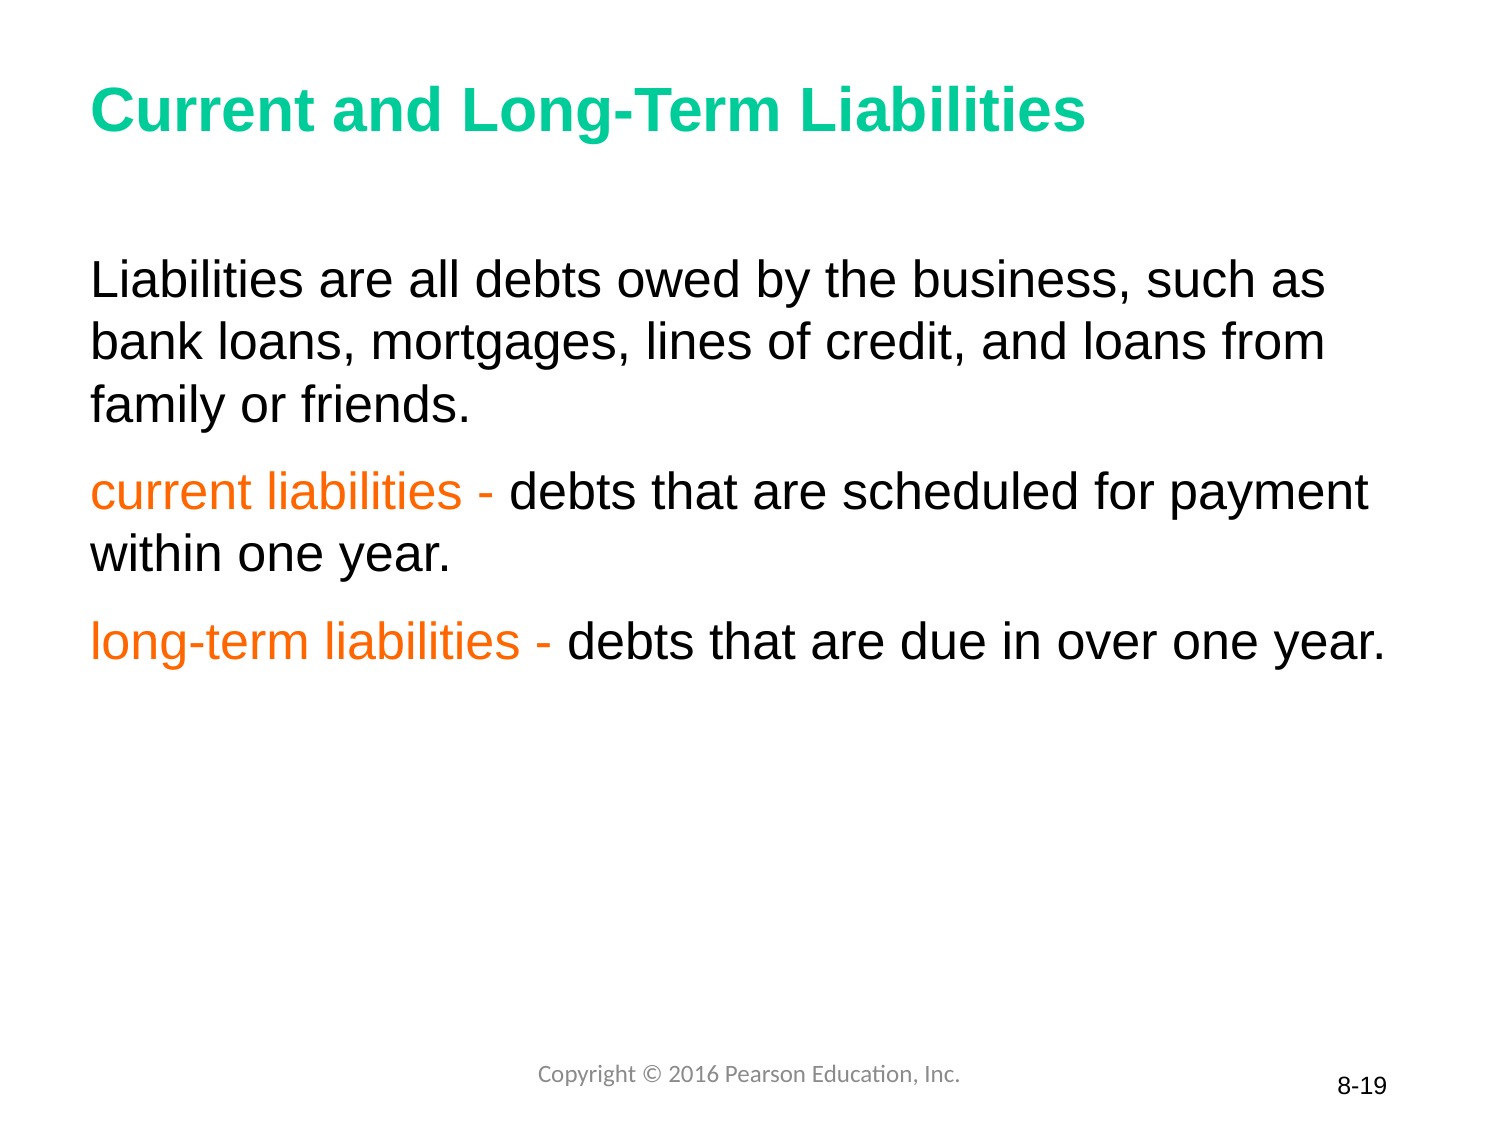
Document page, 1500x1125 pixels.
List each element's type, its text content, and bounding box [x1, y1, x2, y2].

title Current and Long-Term Liabilities [75, 12, 1425, 200]
list Liabilities are all debts owed by the business, such as bank loans, mortgages, lines of credit, and loans from family or friends. current liabilities - debts that are scheduled for payment within one year. long-term liabilities - debts that are due in over one year. [75, 237, 1425, 980]
footer Copyright © 2016 Pearson Education, Inc. [512, 1042, 988, 1103]
